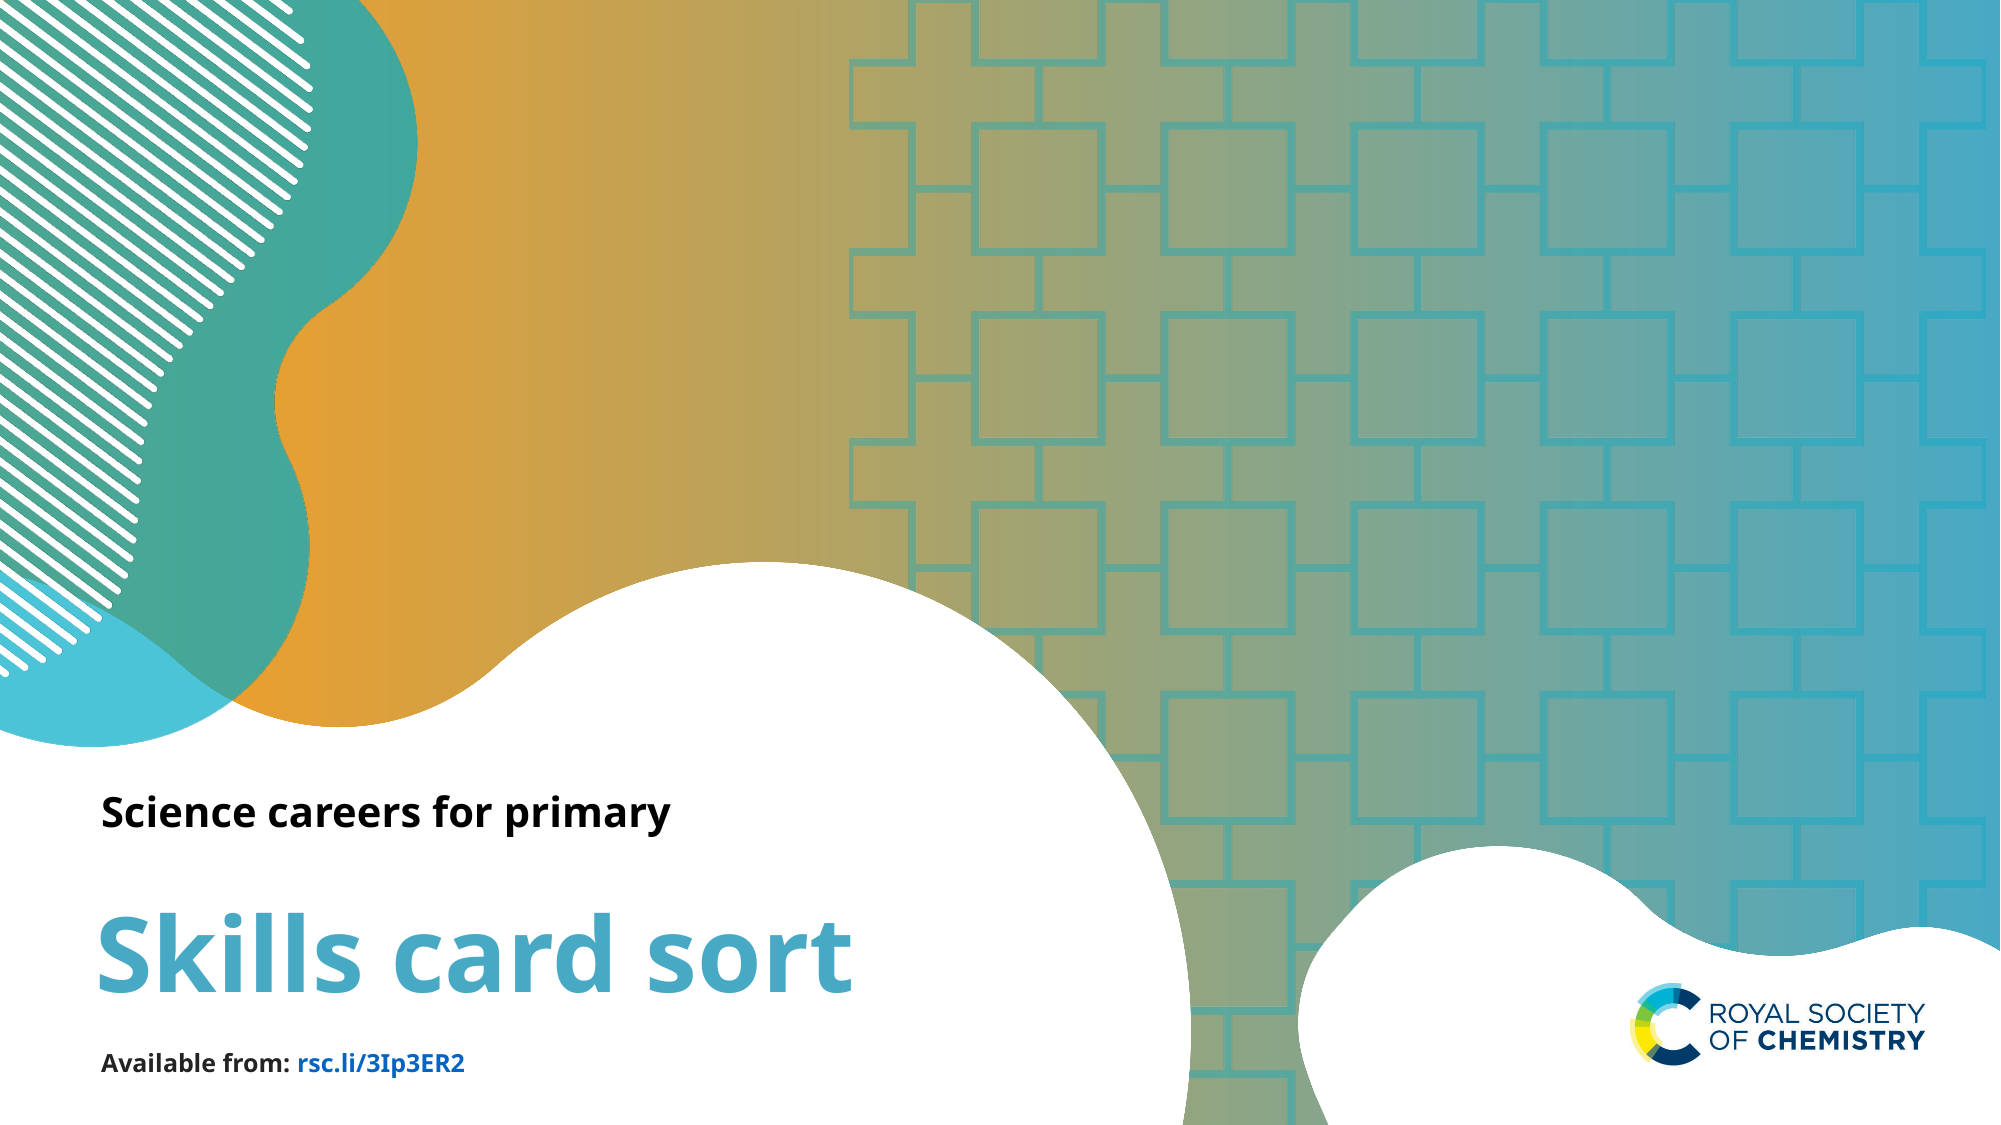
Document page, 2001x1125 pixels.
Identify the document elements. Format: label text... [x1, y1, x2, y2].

title Science careers for primary [100, 791, 1041, 847]
picture [0, 0, 2000, 1125]
subtitle Skills card sort [95, 902, 1070, 1020]
text_box Available from: rsc.li/3Ip3ER2 [100, 1047, 1041, 1103]
